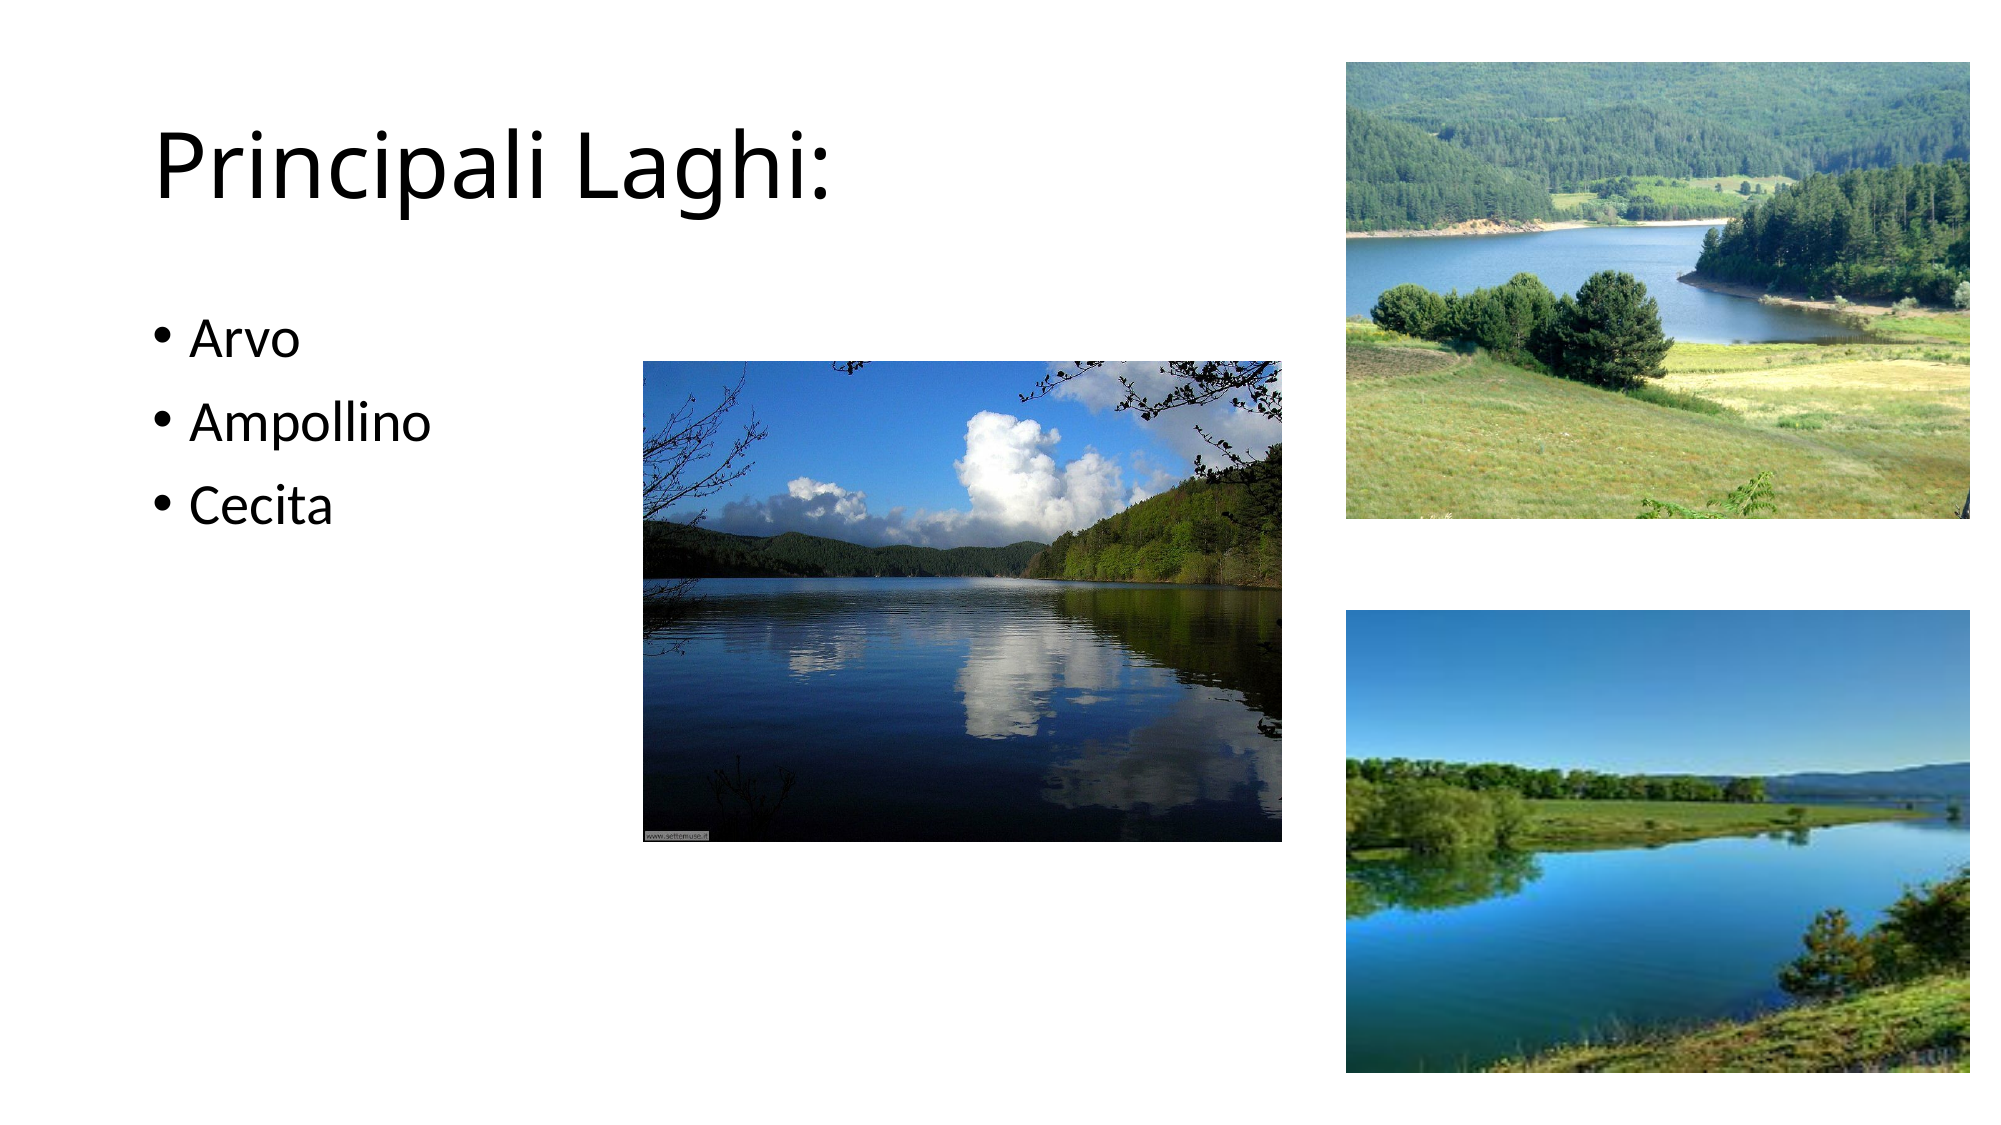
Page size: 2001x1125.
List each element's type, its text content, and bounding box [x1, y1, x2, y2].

picture [643, 361, 1282, 842]
title Principali Laghi: [137, 59, 1863, 278]
list Arvo Ampollino Cecita [137, 299, 1863, 1014]
picture [1346, 62, 1970, 519]
picture [1346, 610, 1970, 1073]
